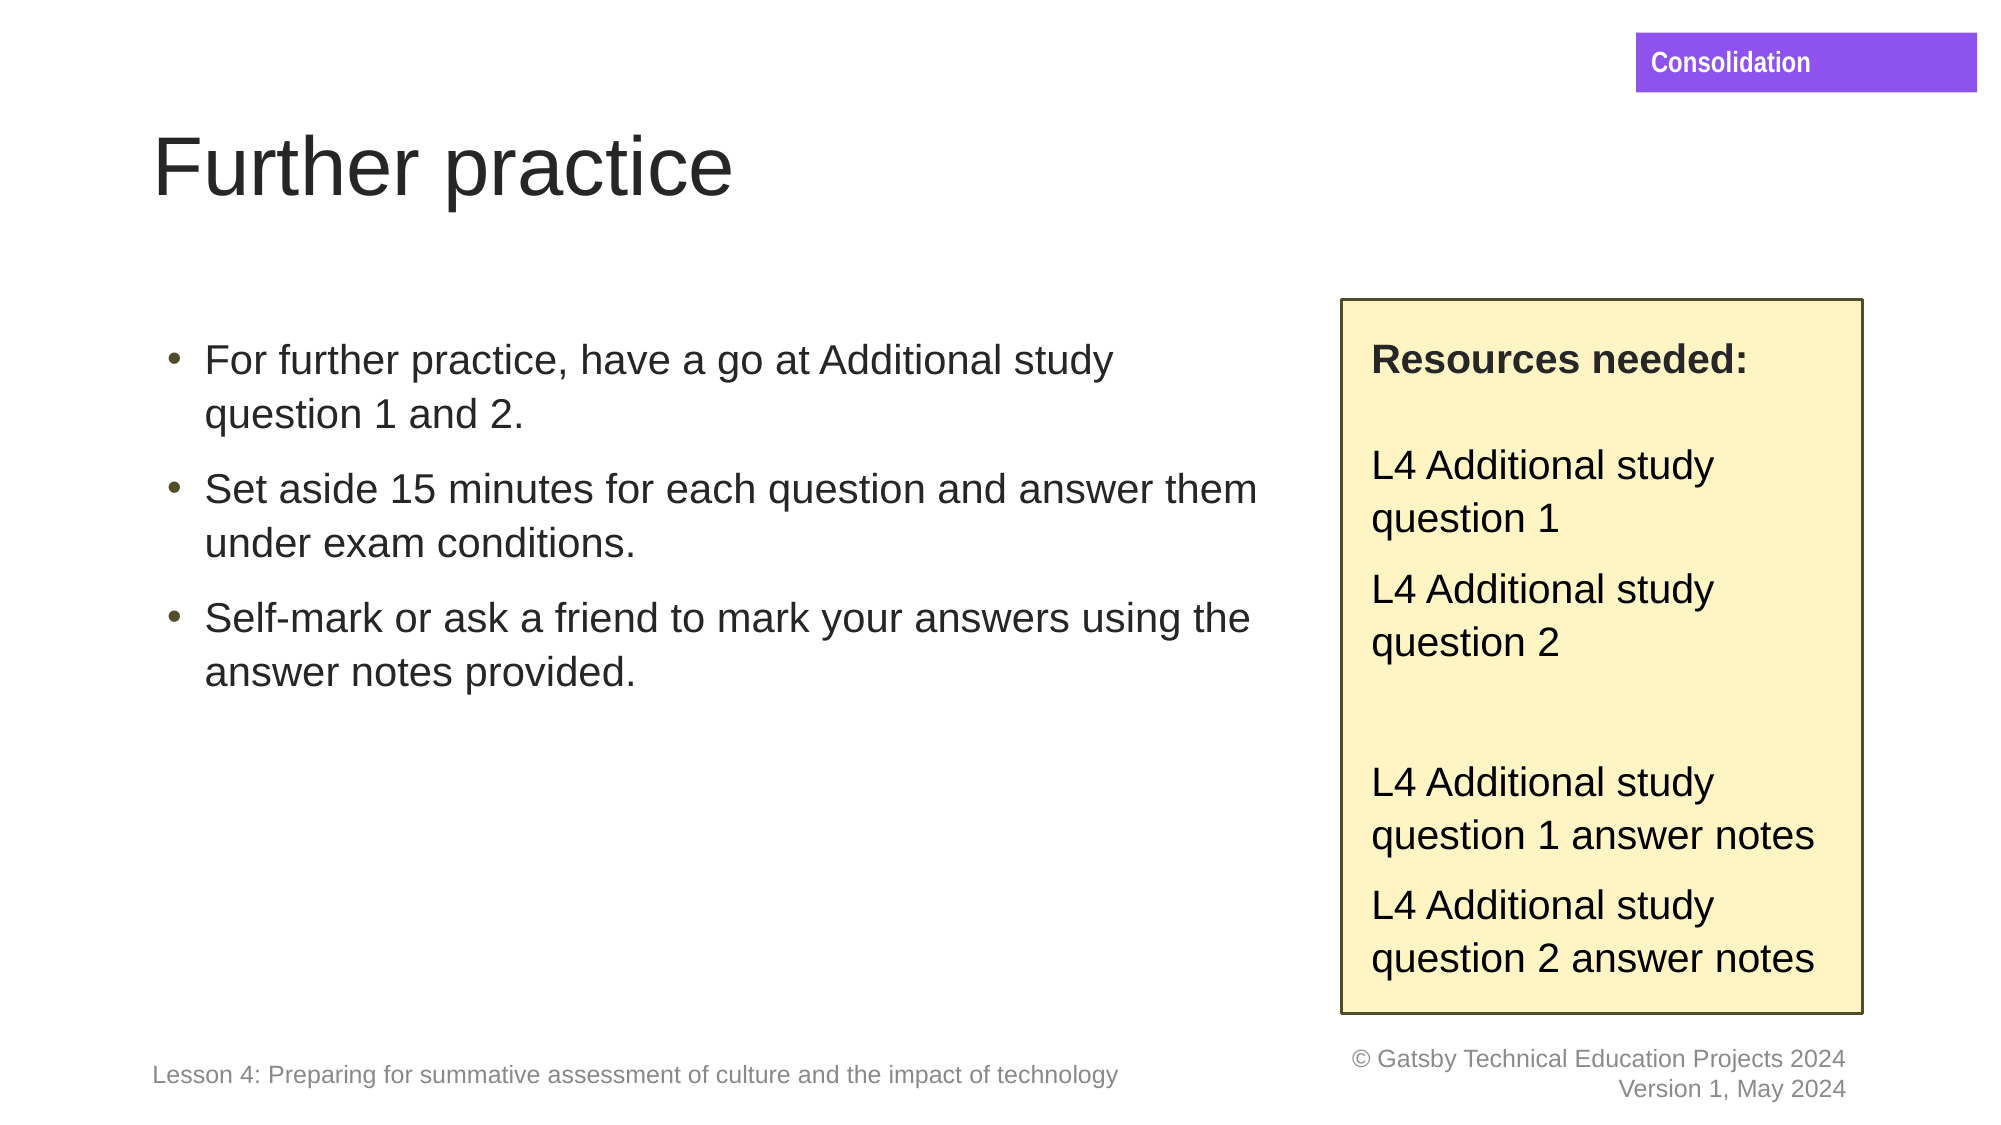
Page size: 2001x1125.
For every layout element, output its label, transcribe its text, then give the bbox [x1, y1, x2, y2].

list Resources needed: L4 Additional study question 1 L4 Additional study question 2 L4 Additional study question 1 answer notes L4 Additional study question 2 answer notes [1340, 298, 1864, 1015]
list Lesson 4: Preparing for summative assessment of culture and the impact of technology [137, 1042, 1614, 1103]
list For further practice, have a go at Additional study question 1 and 2. Set aside 15 minutes for each question and answer them under exam conditions. Self-mark or ask a friend to mark your answers using the answer notes provided. [137, 299, 1300, 1014]
title Further practice [137, 59, 1863, 278]
list Consolidation [1636, 32, 1978, 93]
